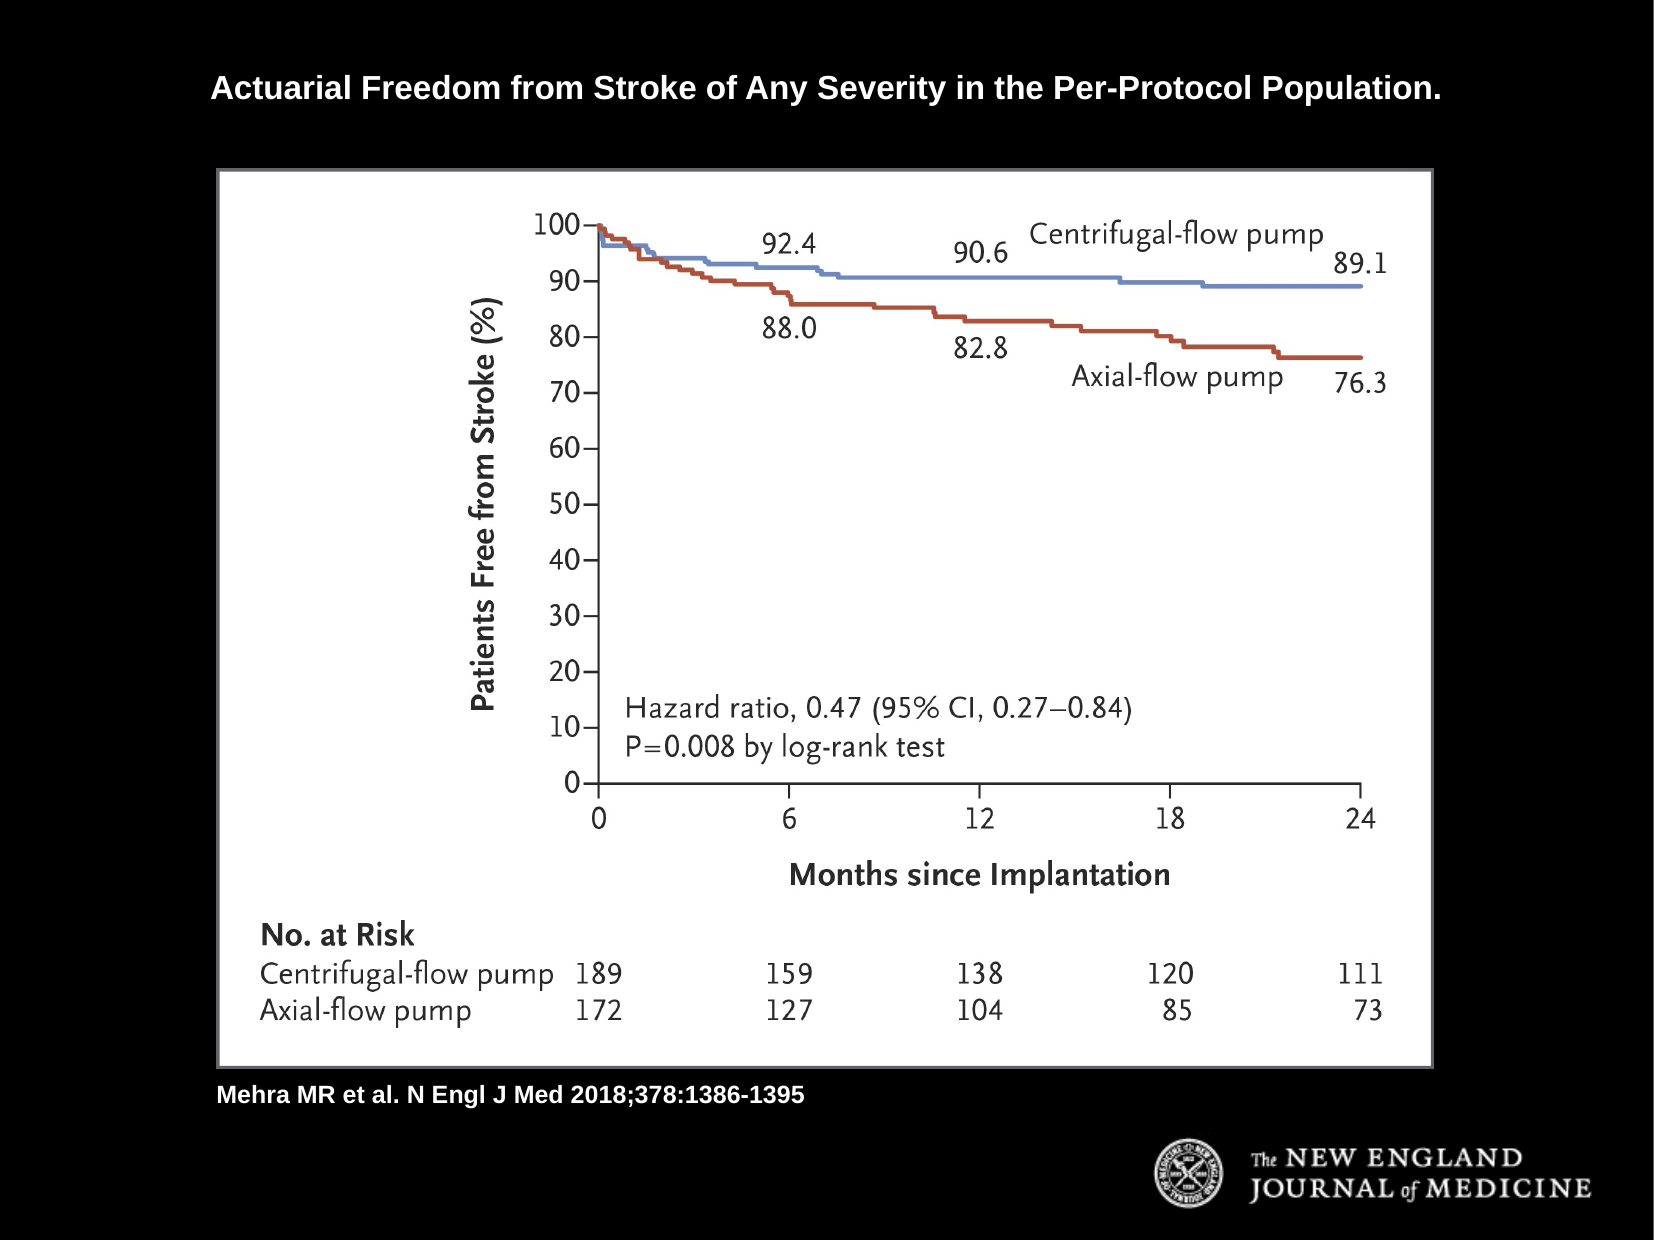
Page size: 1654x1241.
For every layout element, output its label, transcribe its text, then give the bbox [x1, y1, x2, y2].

picture [216, 168, 1434, 1069]
text_box Actuarial Freedom from Stroke of Any Severity in the Per-Protocol Population. [58, 69, 1596, 108]
text_box Mehra MR et al. N Engl J Med 2018;378:1386-1395 [216, 1079, 1434, 1109]
picture [1141, 1133, 1606, 1213]
